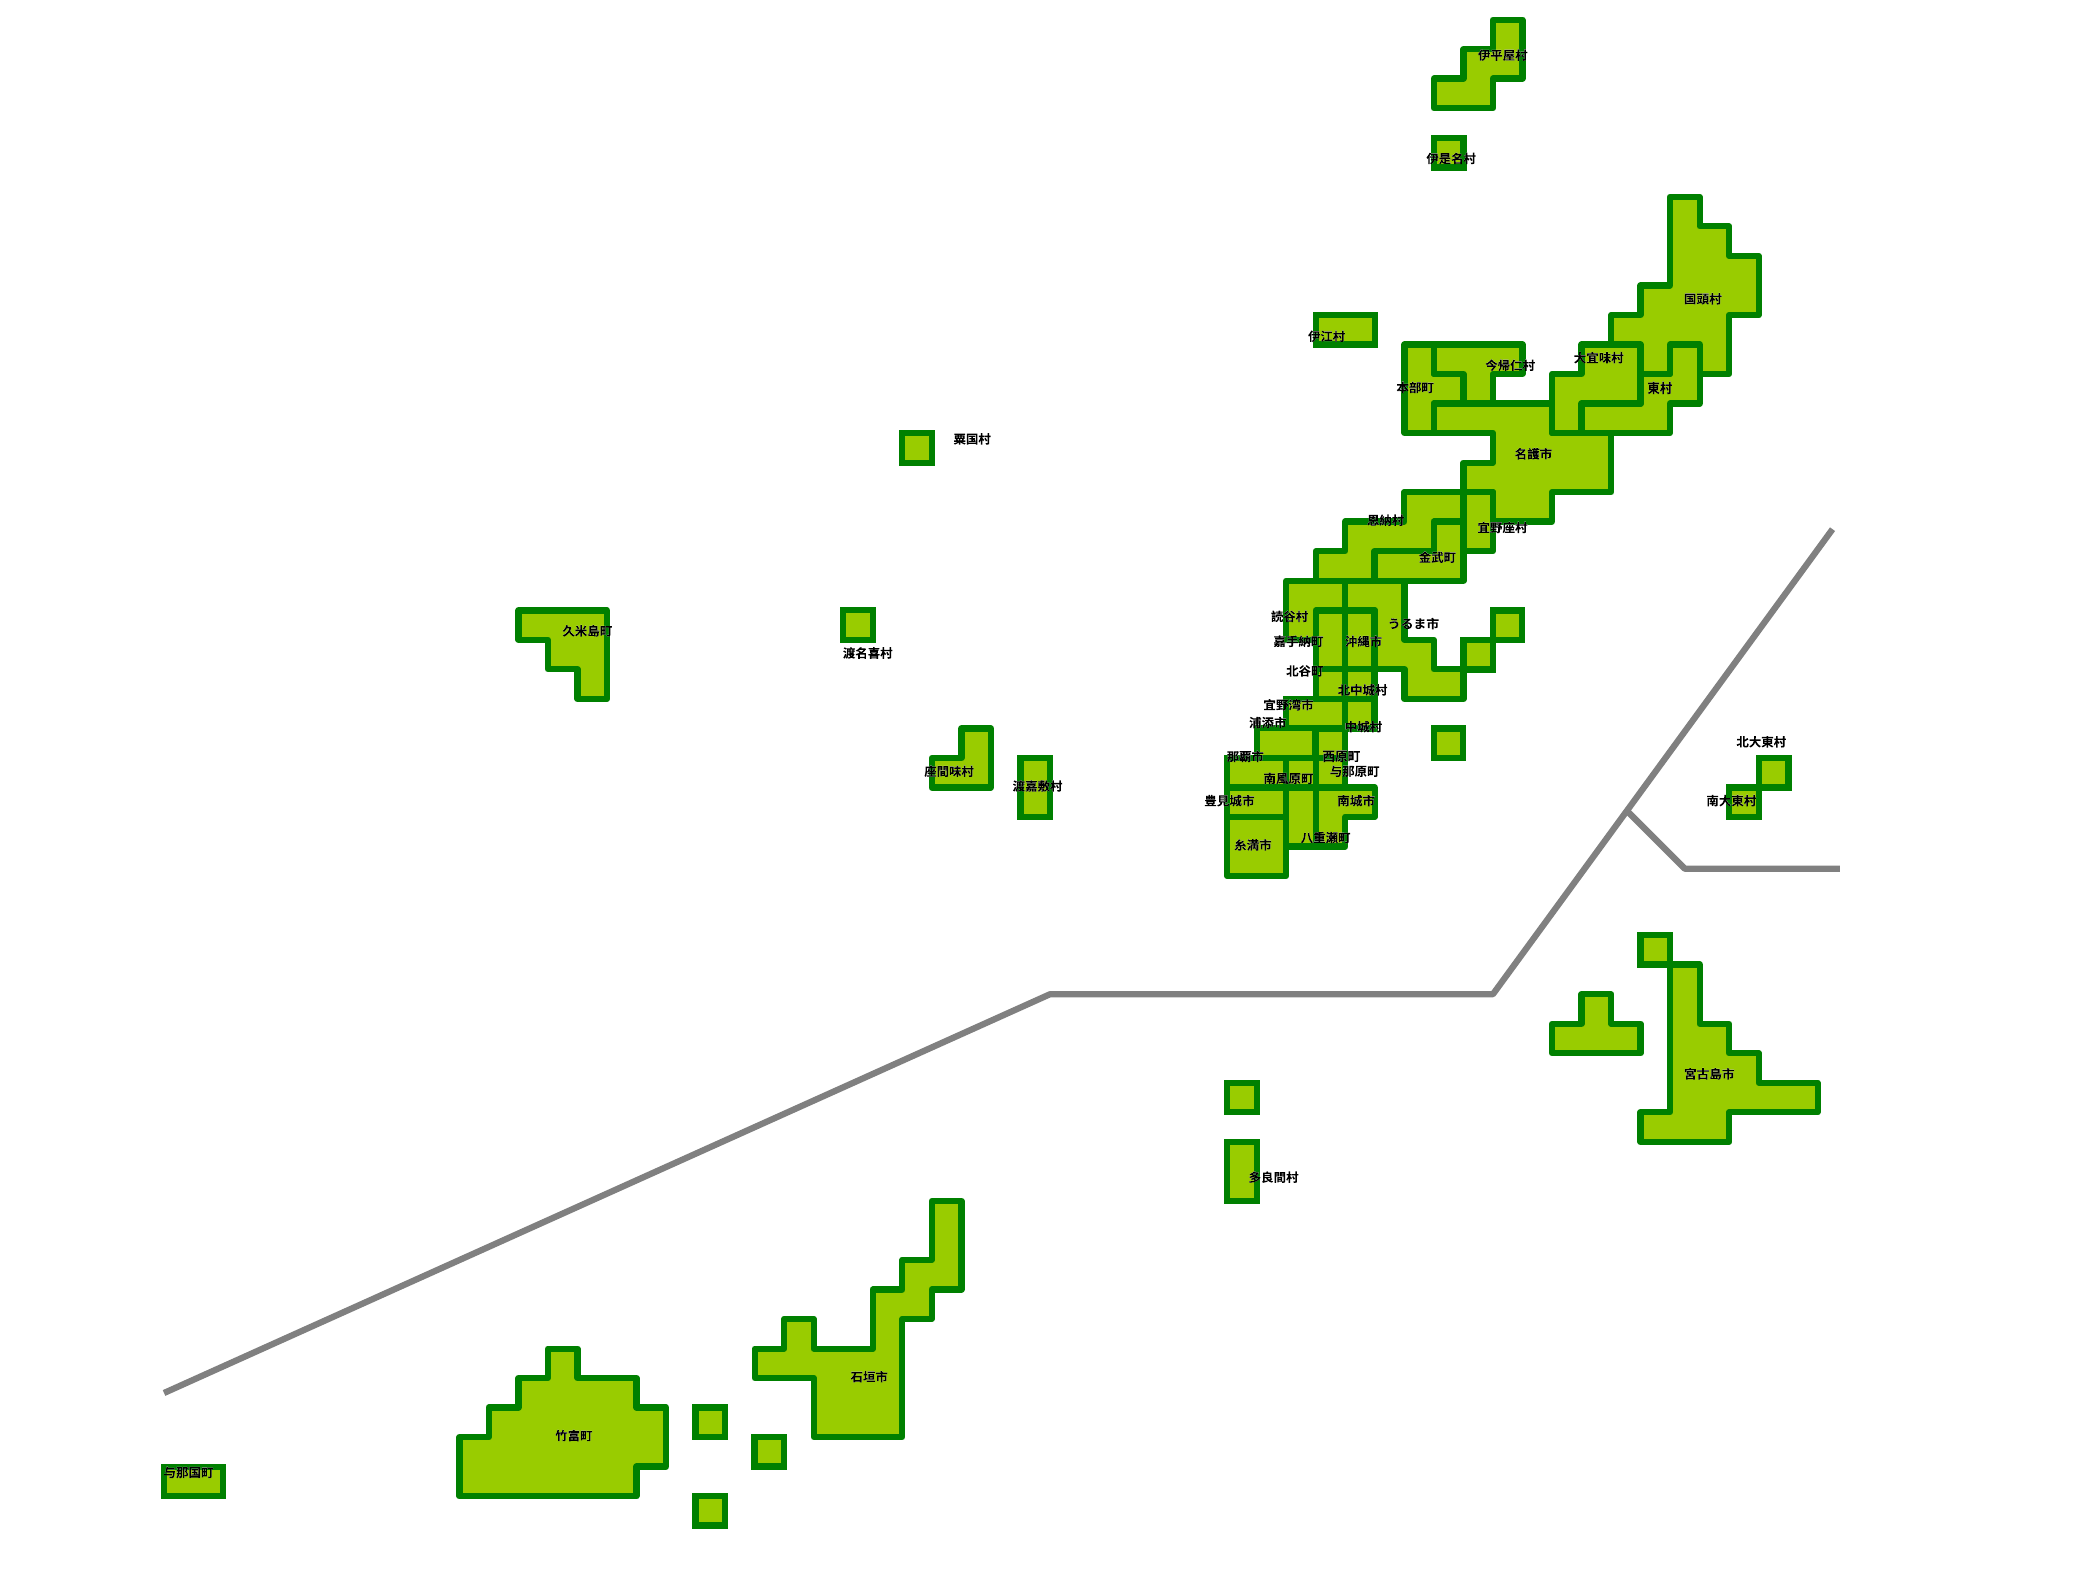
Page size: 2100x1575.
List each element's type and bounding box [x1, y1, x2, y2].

text_box [163, 48, 1787, 1479]
text_box [163, 19, 1818, 527]
text_box [1790, 528, 1841, 1394]
text_box [163, 1401, 1818, 1526]
